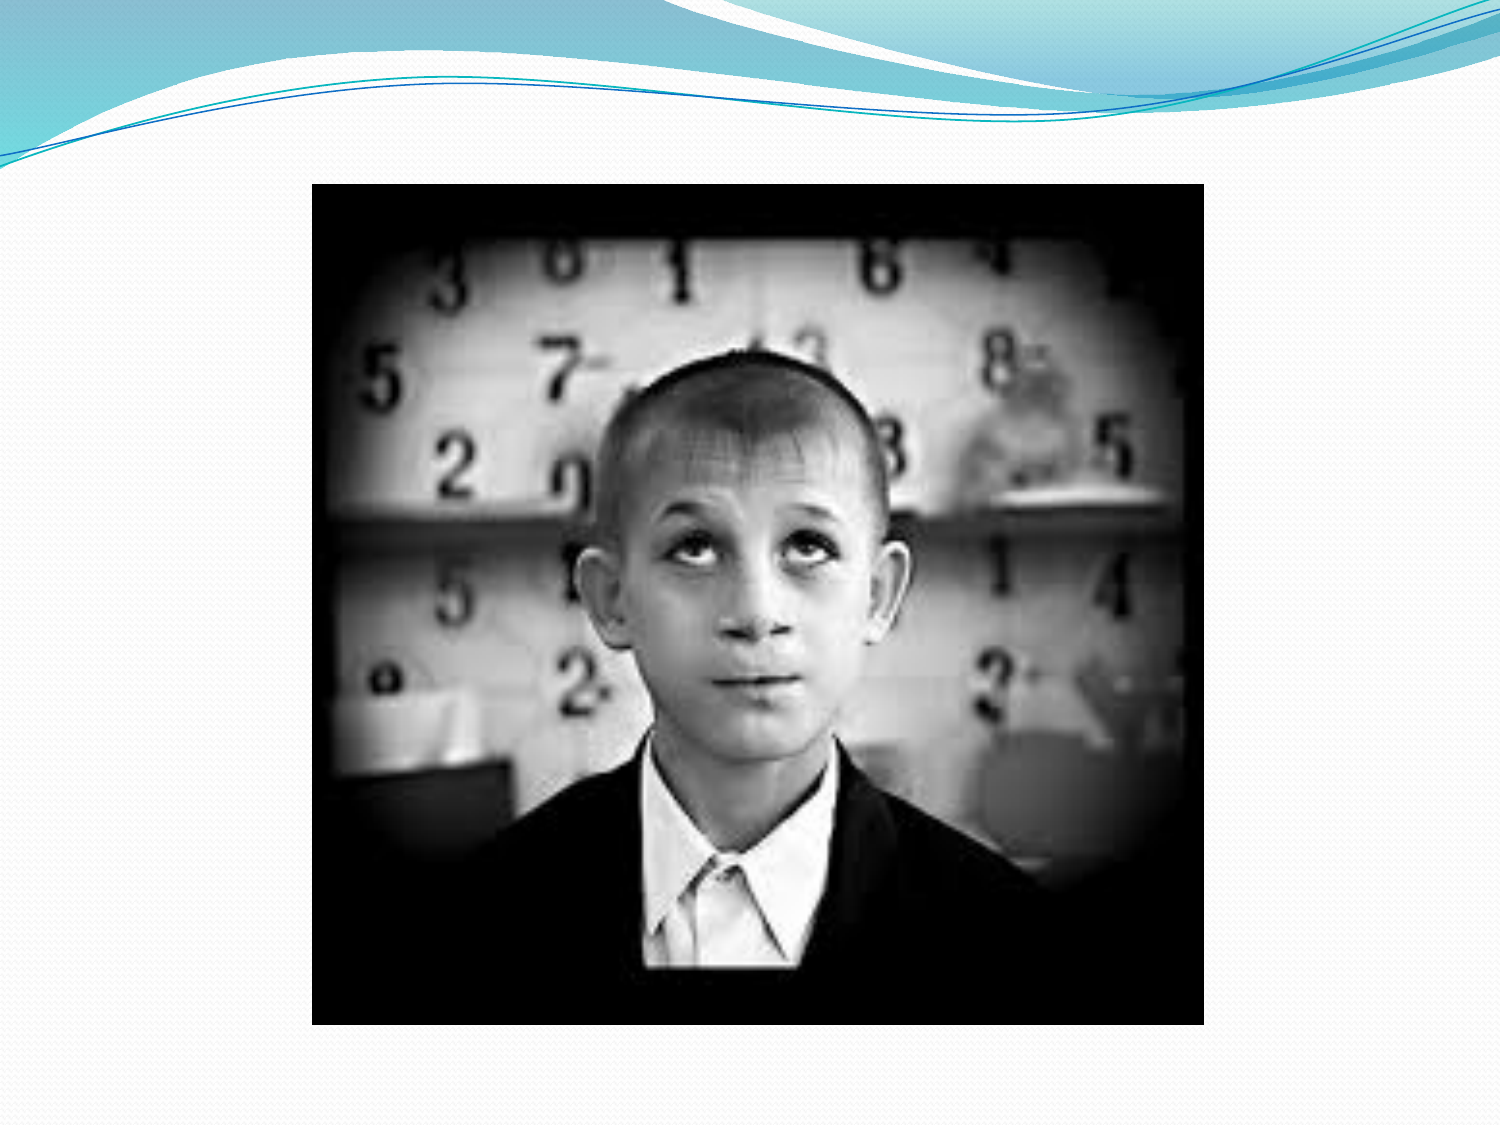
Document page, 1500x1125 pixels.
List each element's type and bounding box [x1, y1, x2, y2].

list [312, 184, 1204, 1025]
